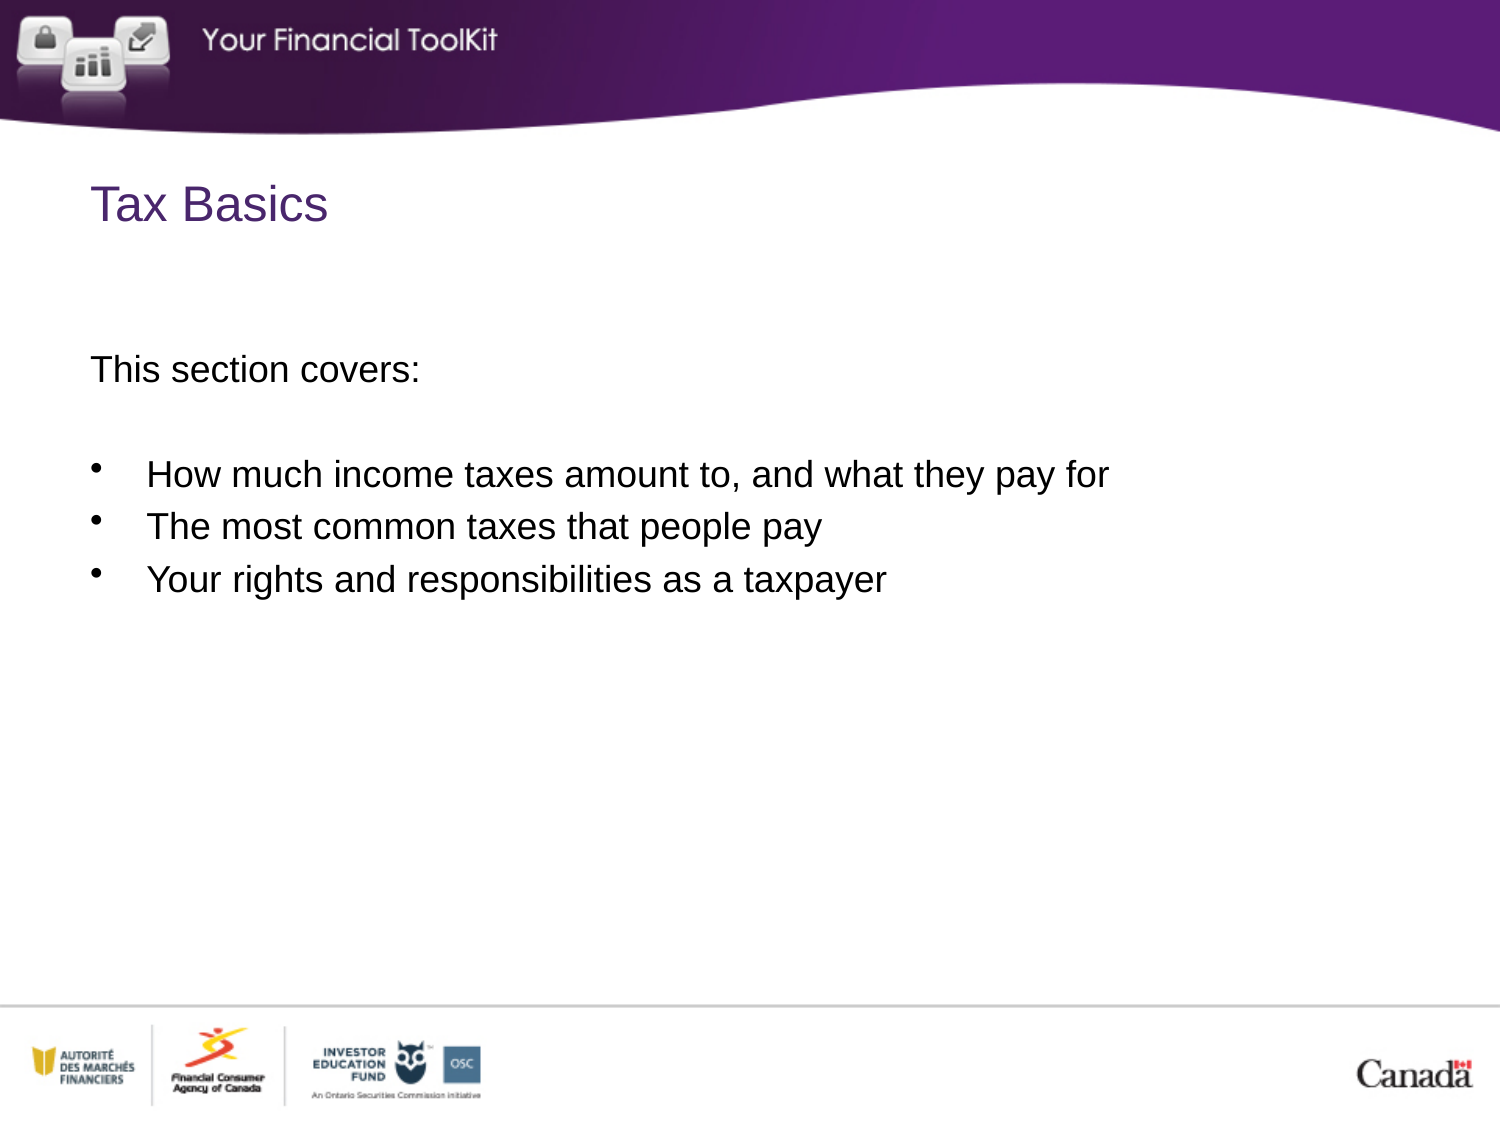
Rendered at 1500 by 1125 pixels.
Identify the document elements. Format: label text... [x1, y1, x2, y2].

list This section covers: How much income taxes amount to, and what they pay for The most common taxes that people pay Your rights and responsibilities as a taxpayer [75, 337, 1425, 987]
picture [0, 0, 1500, 1125]
title Tax Basics [75, 164, 1211, 306]
